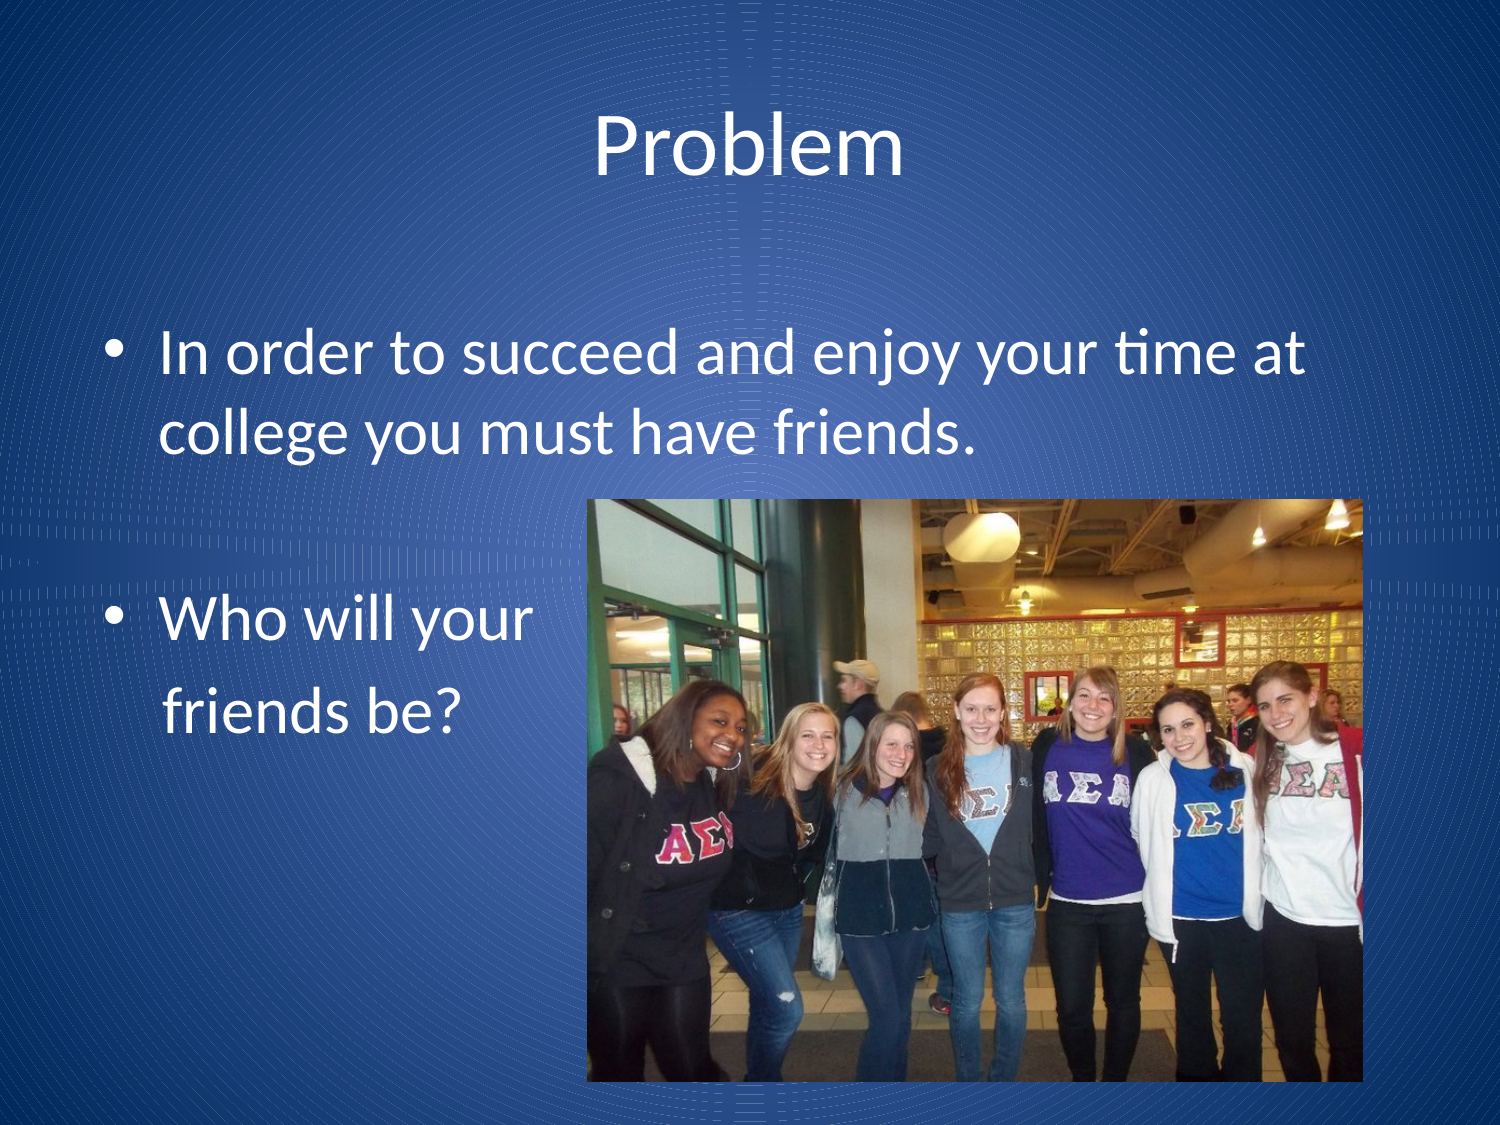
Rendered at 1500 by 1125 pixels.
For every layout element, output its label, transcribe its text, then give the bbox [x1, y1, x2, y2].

title Problem [75, 45, 1425, 233]
list In order to succeed and enjoy your time at college you must have friends. Who will your friends be? [87, 299, 1438, 1043]
picture [587, 499, 1363, 1082]
